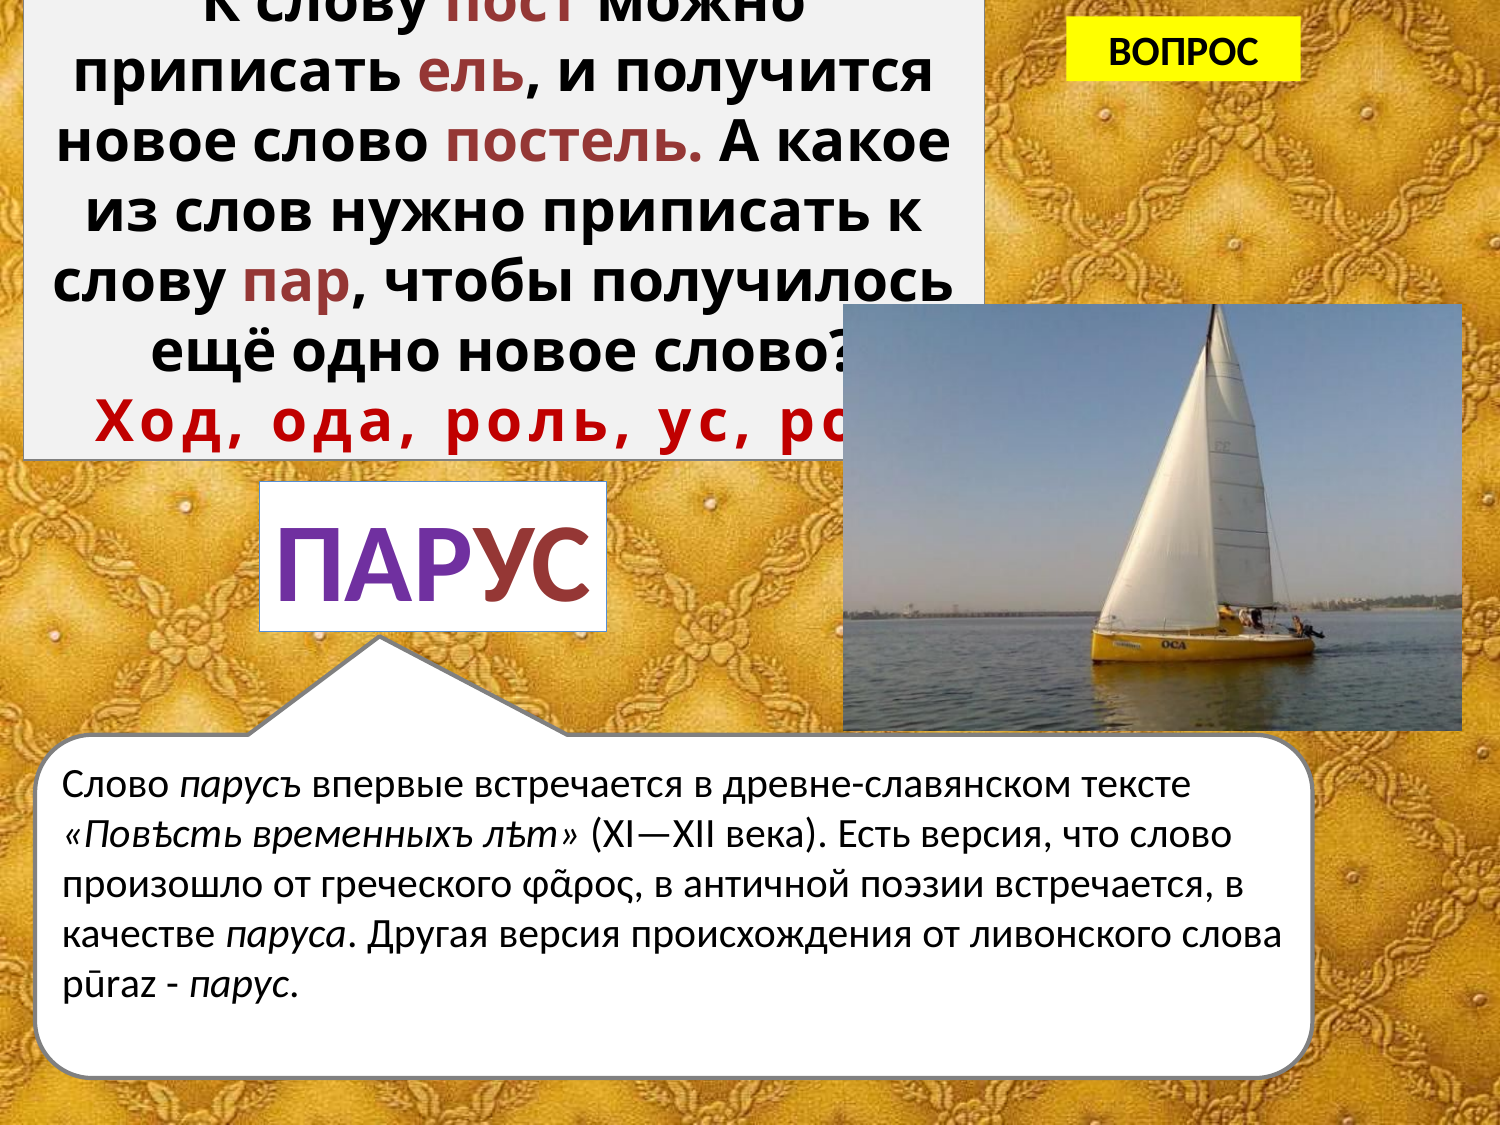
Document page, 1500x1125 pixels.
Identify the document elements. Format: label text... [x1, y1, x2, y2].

text_box К слову пост можно приписать ель, и получится новое слово постель. А какое из слов нужно приписать к слову пар, чтобы получилось ещё одно новое слово? Ход, ода, роль, ус, рог. [23, 0, 985, 461]
text_box парус [259, 481, 606, 632]
picture [0, 0, 1500, 1125]
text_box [34, 734, 1372, 1079]
text_box ВОПРОС [1066, 16, 1301, 82]
